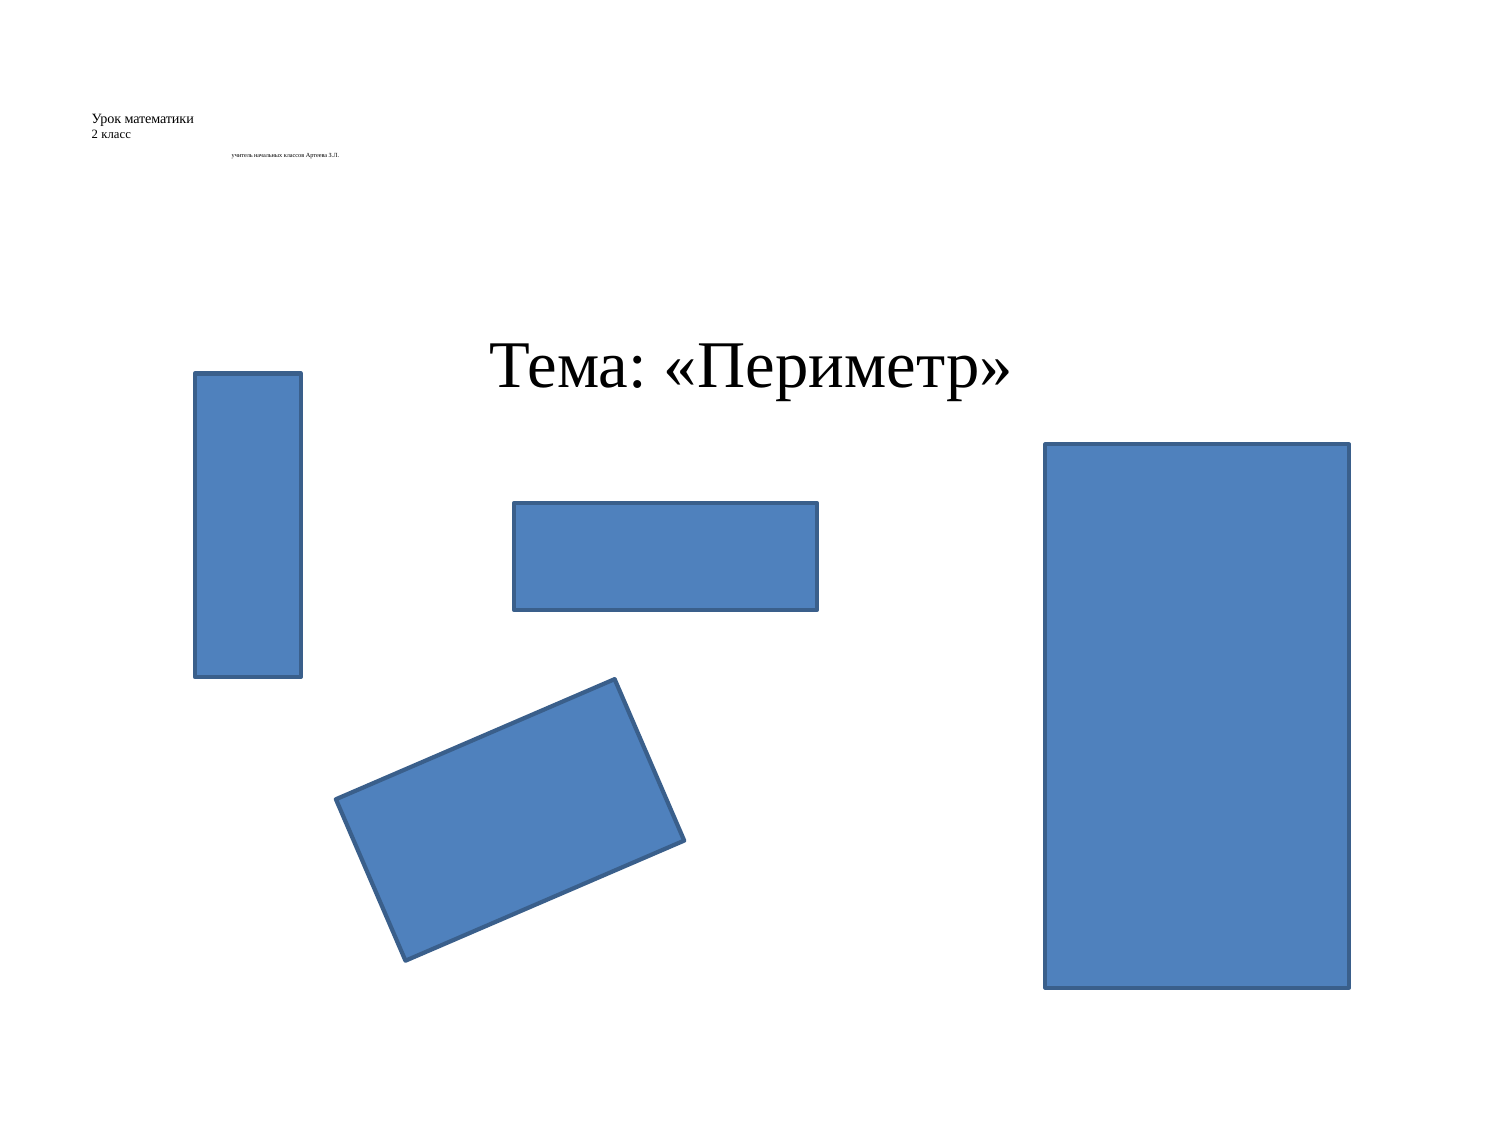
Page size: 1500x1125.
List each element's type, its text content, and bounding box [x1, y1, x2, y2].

title Урок математики 2 класс учитель начальных классов Артеева З.Л. [76, 42, 1425, 209]
list Тема: «Периметр» [76, 219, 1427, 998]
text_box [512, 501, 819, 612]
text_box [333, 677, 687, 963]
text_box [193, 371, 303, 679]
text_box [1043, 442, 1351, 990]
